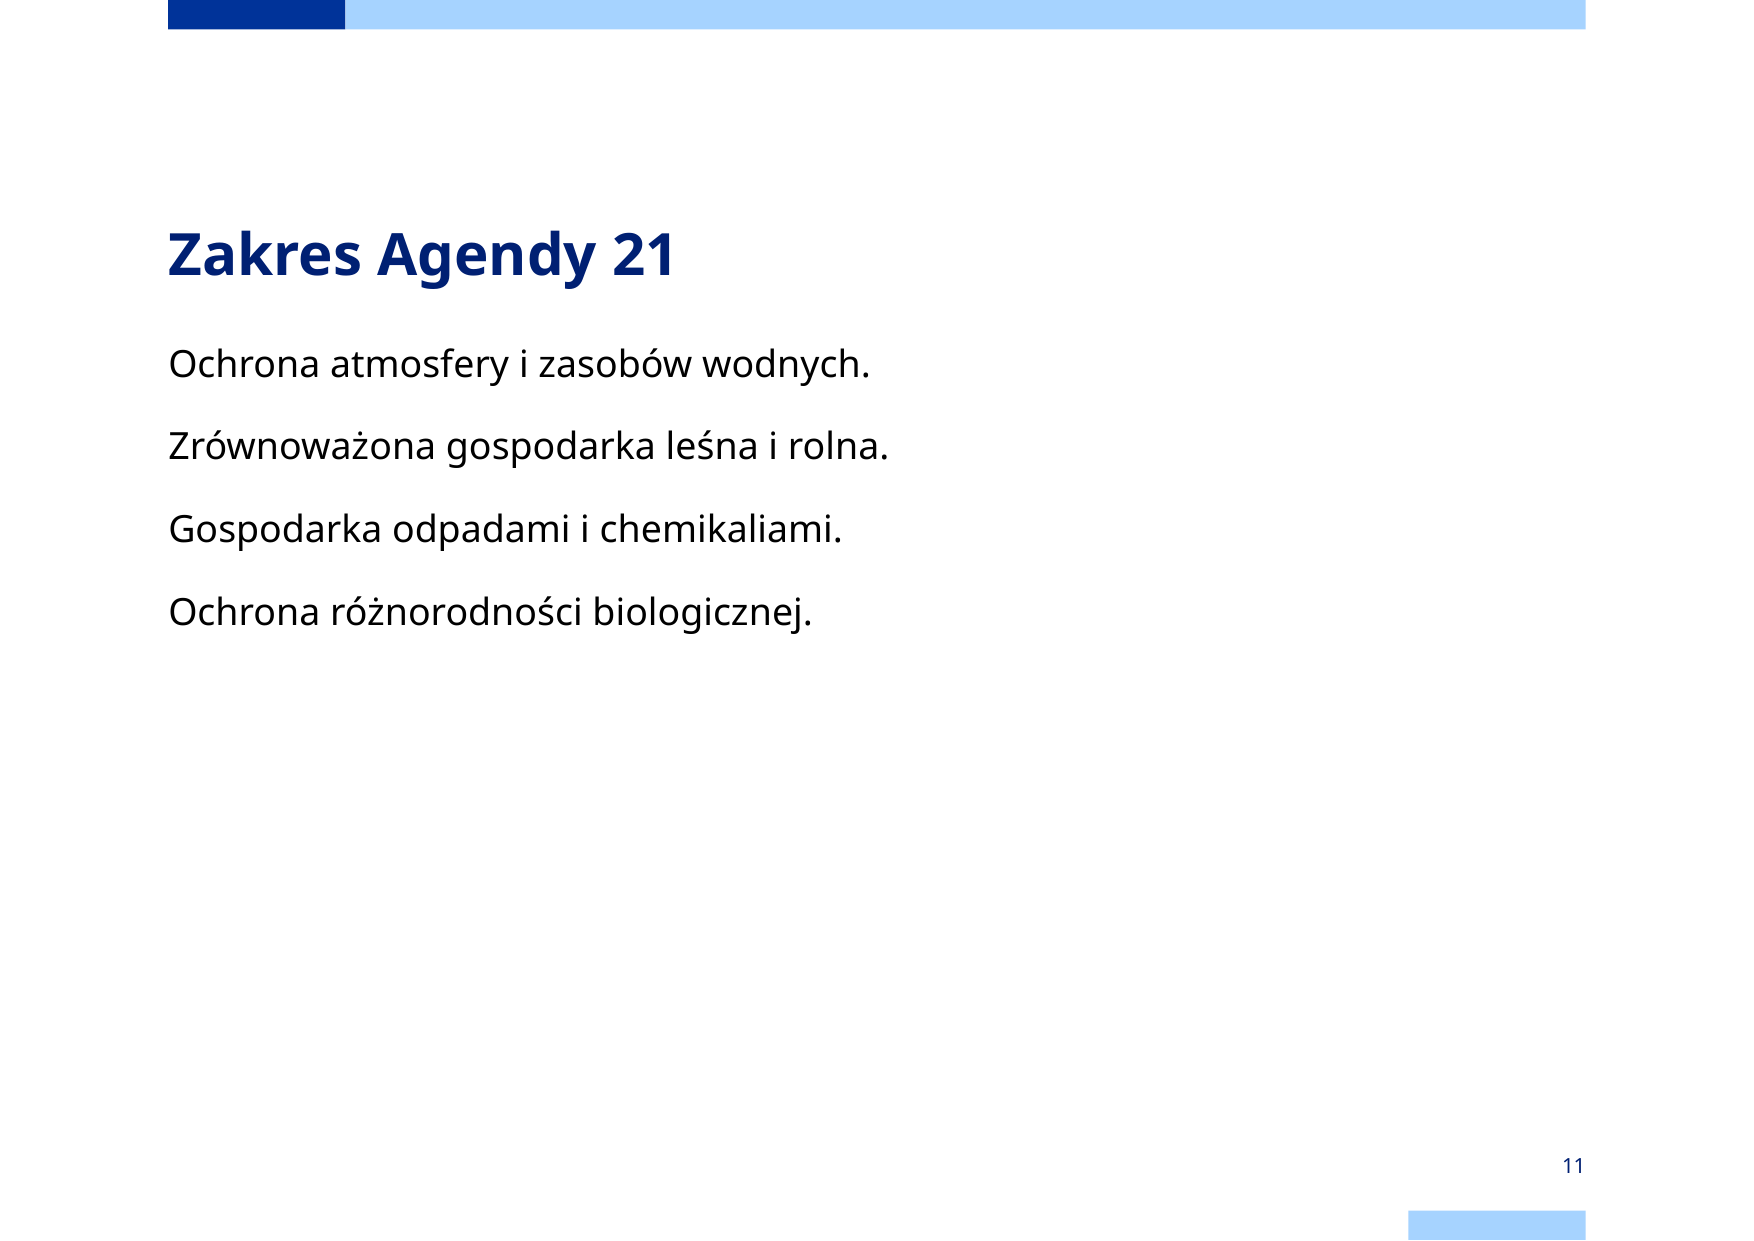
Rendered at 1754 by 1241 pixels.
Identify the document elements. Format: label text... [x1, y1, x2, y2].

list Ochrona atmosfery i zasobów wodnych. Zrównoważona gospodarka leśna i rolna. Gospodarka odpadami i chemikaliami. Ochrona różnorodności biologicznej. [168, 324, 1586, 1093]
slide_number ‹#› [1408, 1151, 1586, 1182]
title Zakres Agendy 21 [168, 147, 1586, 324]
